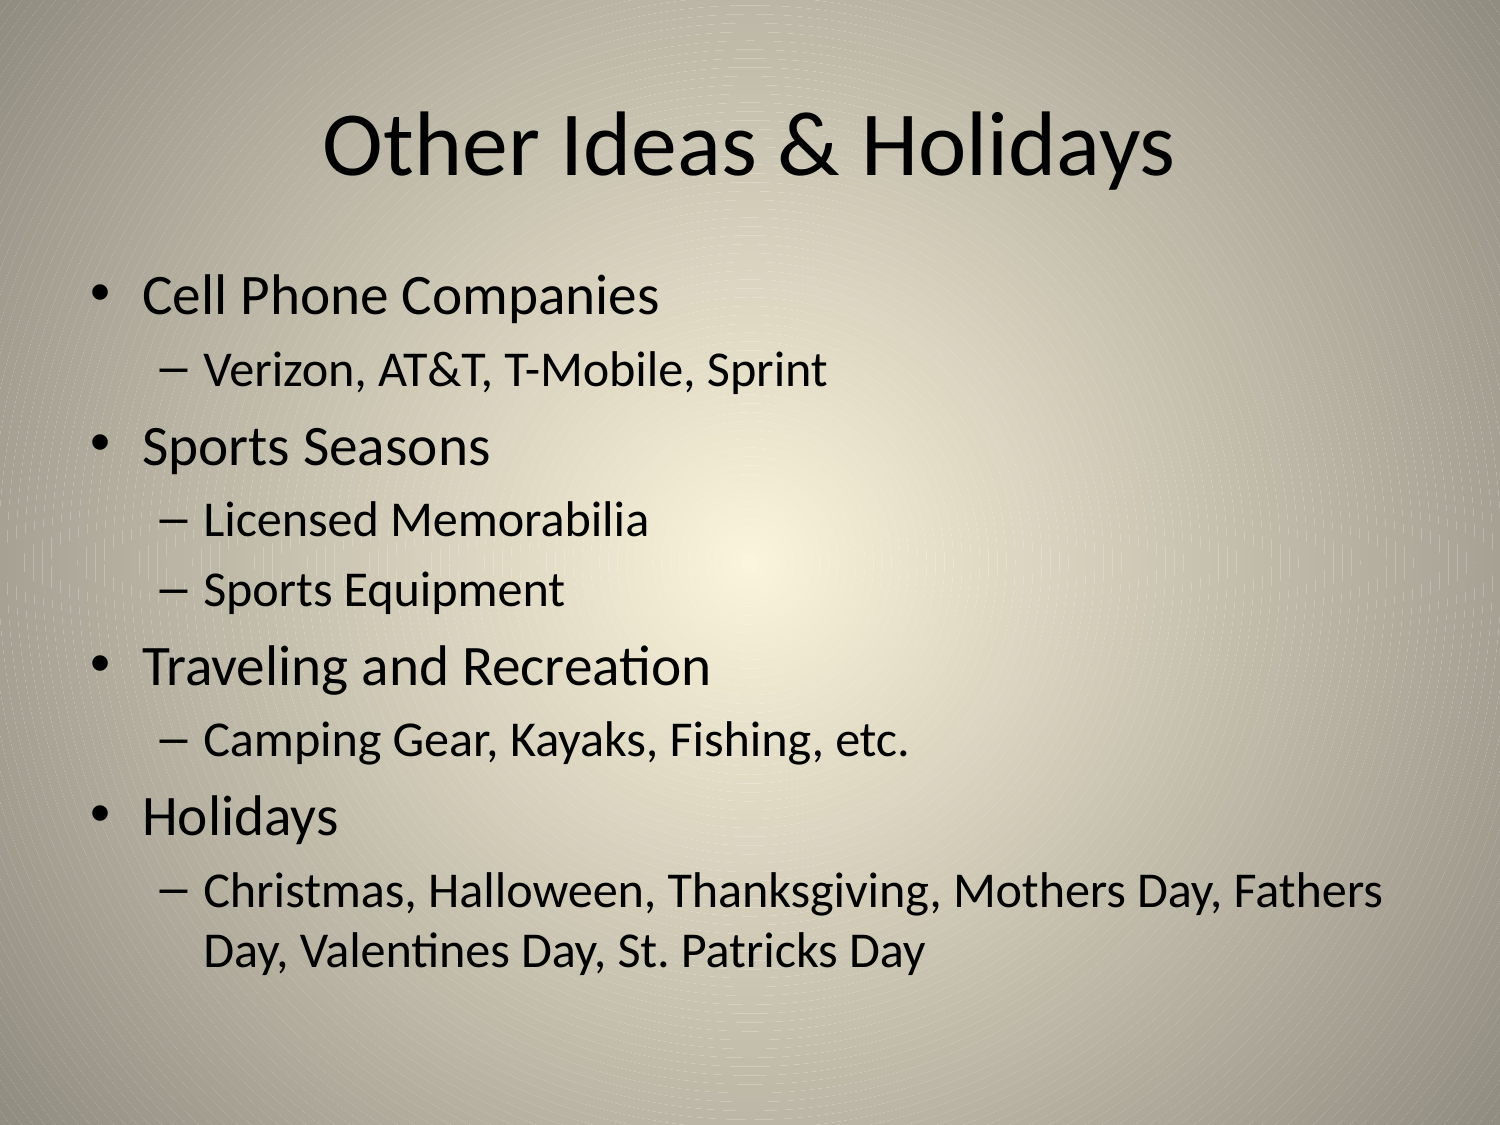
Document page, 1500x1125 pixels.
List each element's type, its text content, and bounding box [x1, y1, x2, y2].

title Other Ideas & Holidays [75, 45, 1425, 233]
list Cell Phone Companies Verizon, AT&T, T-Mobile, Sprint Sports Seasons Licensed Memorabilia Sports Equipment Traveling and Recreation Camping Gear, Kayaks, Fishing, etc. Holidays Christmas, Halloween, Thanksgiving, Mothers Day, Fathers Day, Valentines Day, St. Patricks Day [75, 249, 1425, 993]
